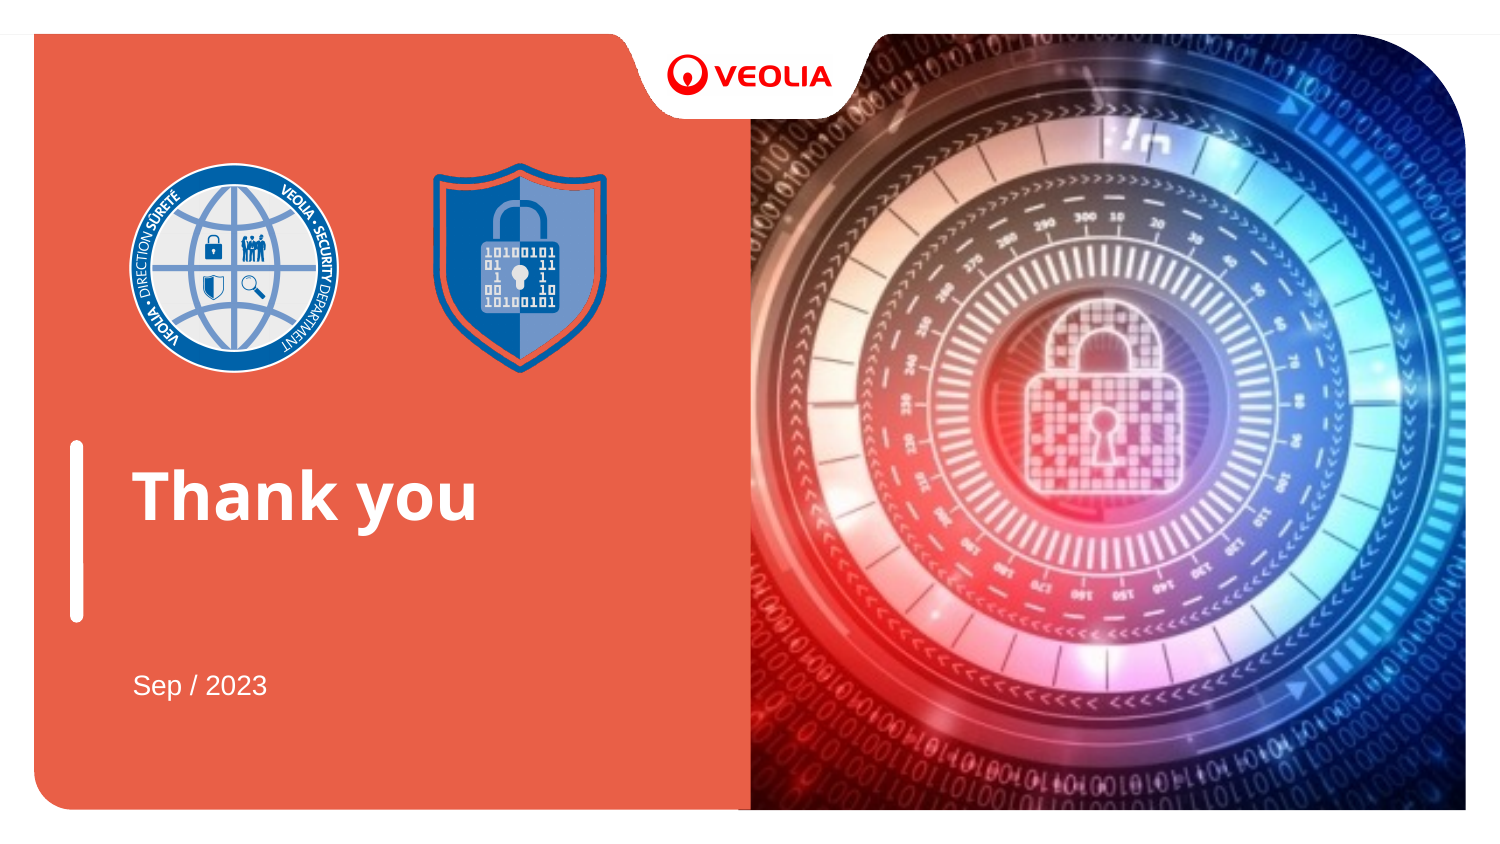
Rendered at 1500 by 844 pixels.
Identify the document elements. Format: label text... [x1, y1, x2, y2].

picture [0, 22, 1500, 811]
text_box Thank you [116, 446, 689, 542]
picture [129, 163, 339, 373]
text_box Sep / 2023 [117, 660, 458, 709]
picture [433, 163, 607, 373]
